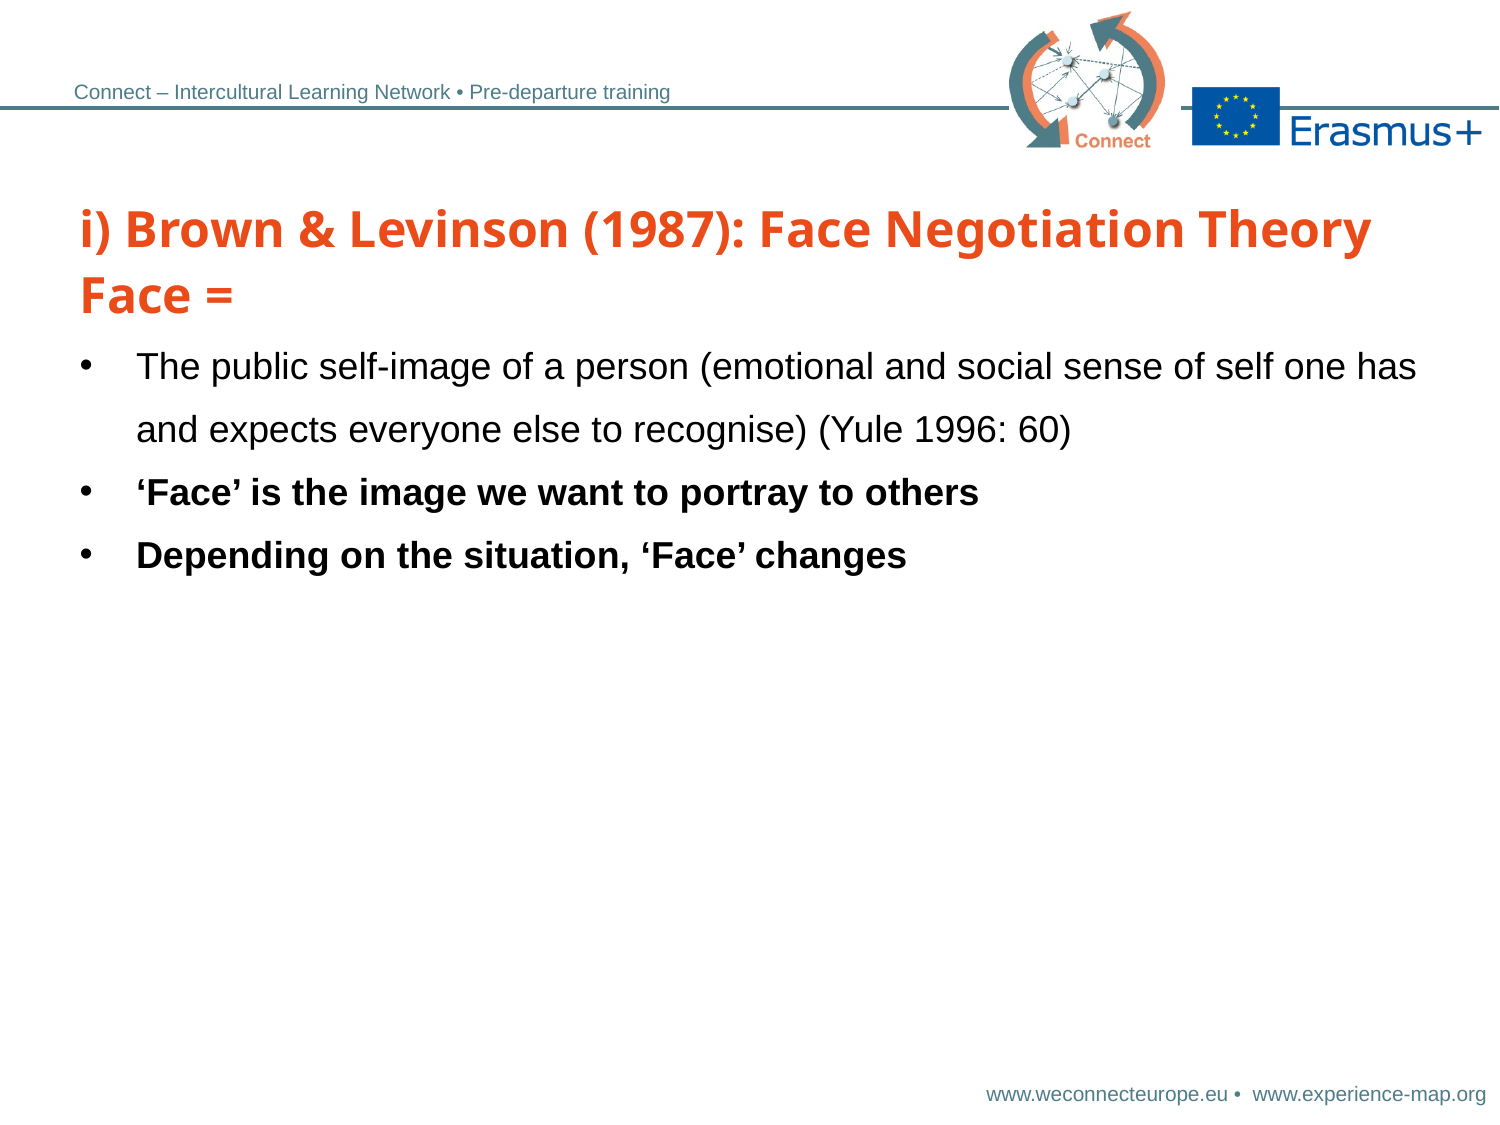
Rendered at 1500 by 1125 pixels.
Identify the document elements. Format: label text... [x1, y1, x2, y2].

picture [1009, 11, 1498, 162]
list i) Brown & Levinson (1987): Face Negotiation Theory Face = The public self-image of a person (emotional and social sense of self one has and expects everyone else to recognise) (Yule 1996: 60) ‘Face’ is the image we want to portray to others Depending on the situation, ‘Face’ changes [64, 184, 1459, 634]
